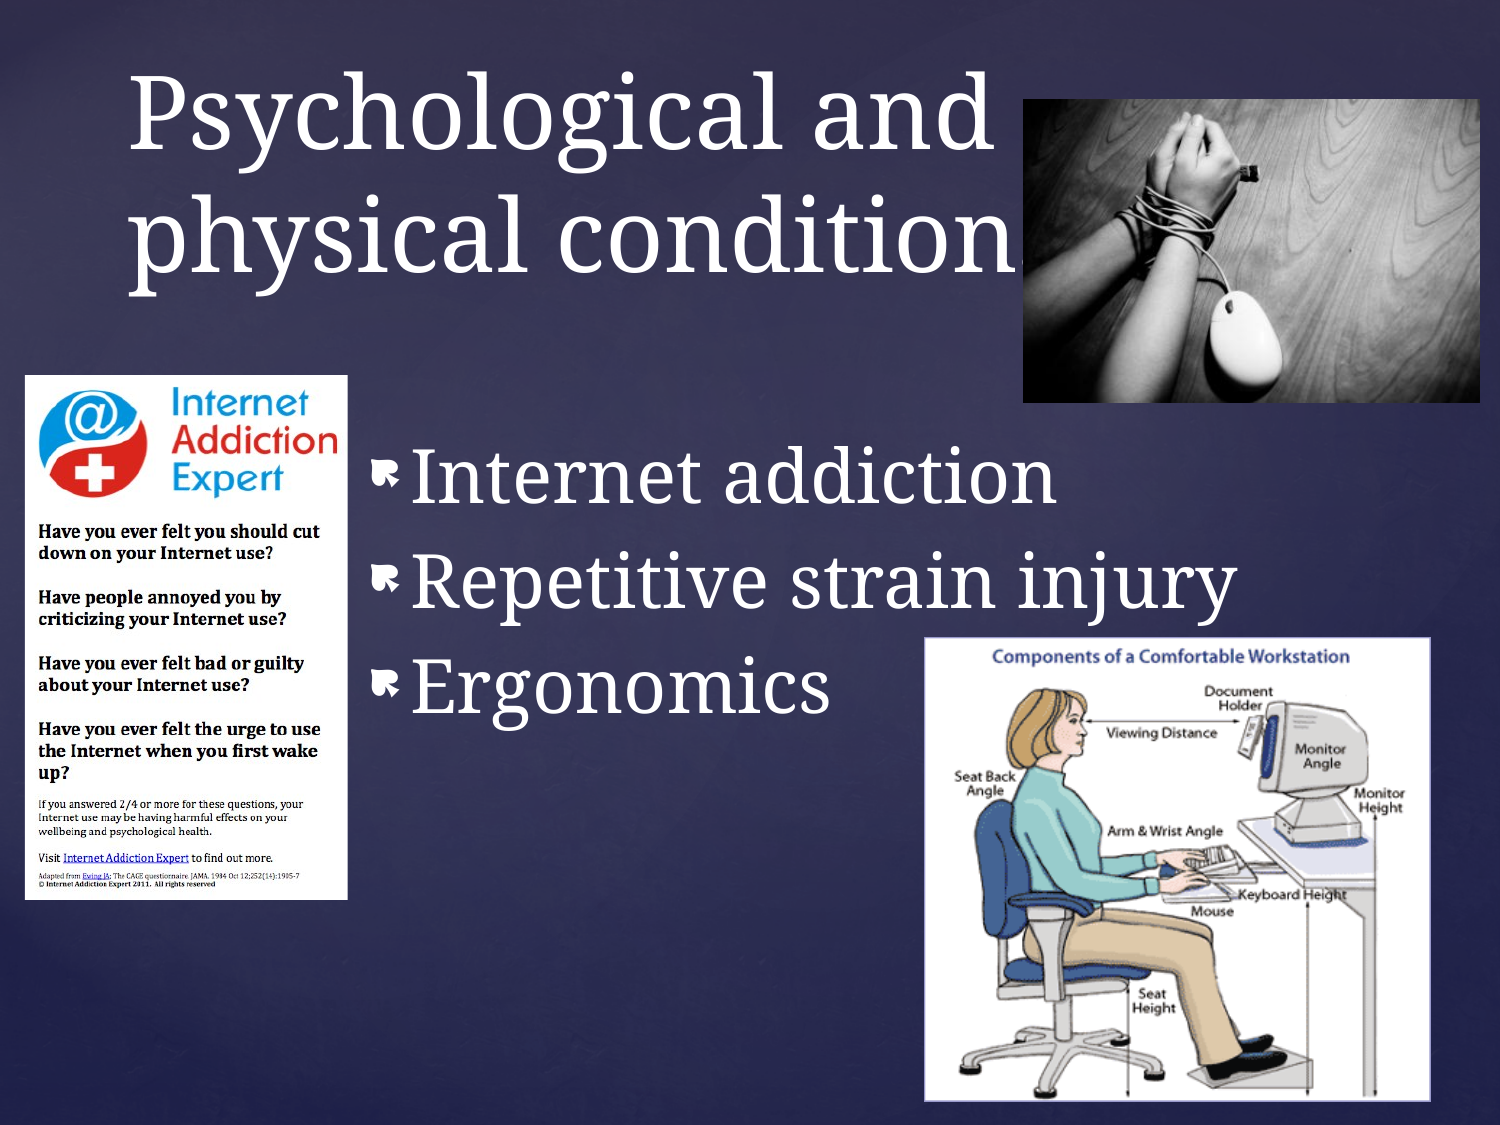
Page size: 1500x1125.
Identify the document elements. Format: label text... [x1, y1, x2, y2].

picture [924, 636, 1432, 1102]
title Psychological and physical conditions [112, 112, 1012, 300]
picture [24, 374, 349, 901]
picture [1022, 99, 1480, 404]
list Internet addiction Repetitive strain injury Ergonomics [350, 324, 1350, 925]
